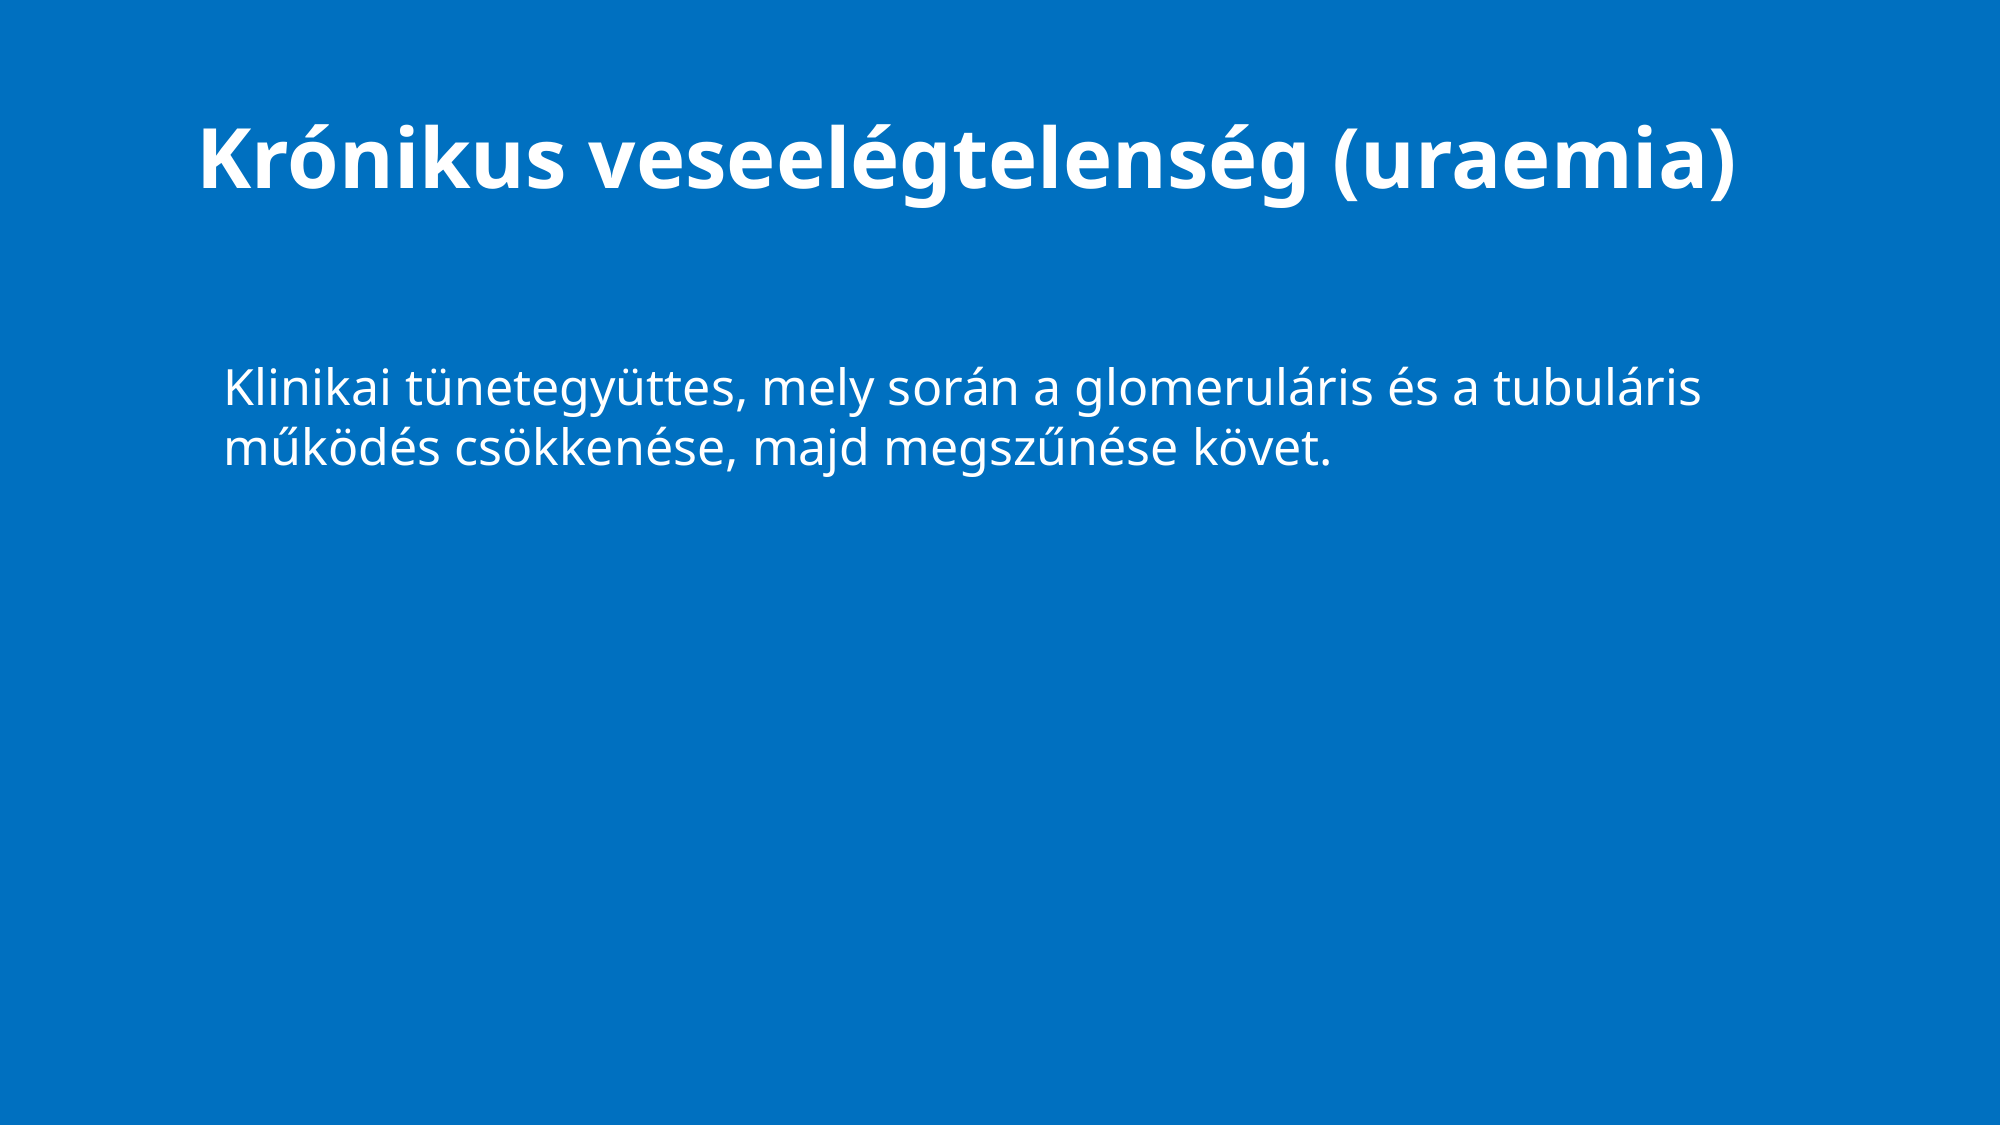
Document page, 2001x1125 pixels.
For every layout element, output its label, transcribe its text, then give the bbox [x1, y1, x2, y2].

text_box Klinikai tünetegyüttes, mely során a glomeruláris és a tubuláris működés csökkenése, majd megszűnése követ. [209, 348, 1864, 483]
title Krónikus veseelégtelenség (uraemia) [181, 97, 1956, 271]
